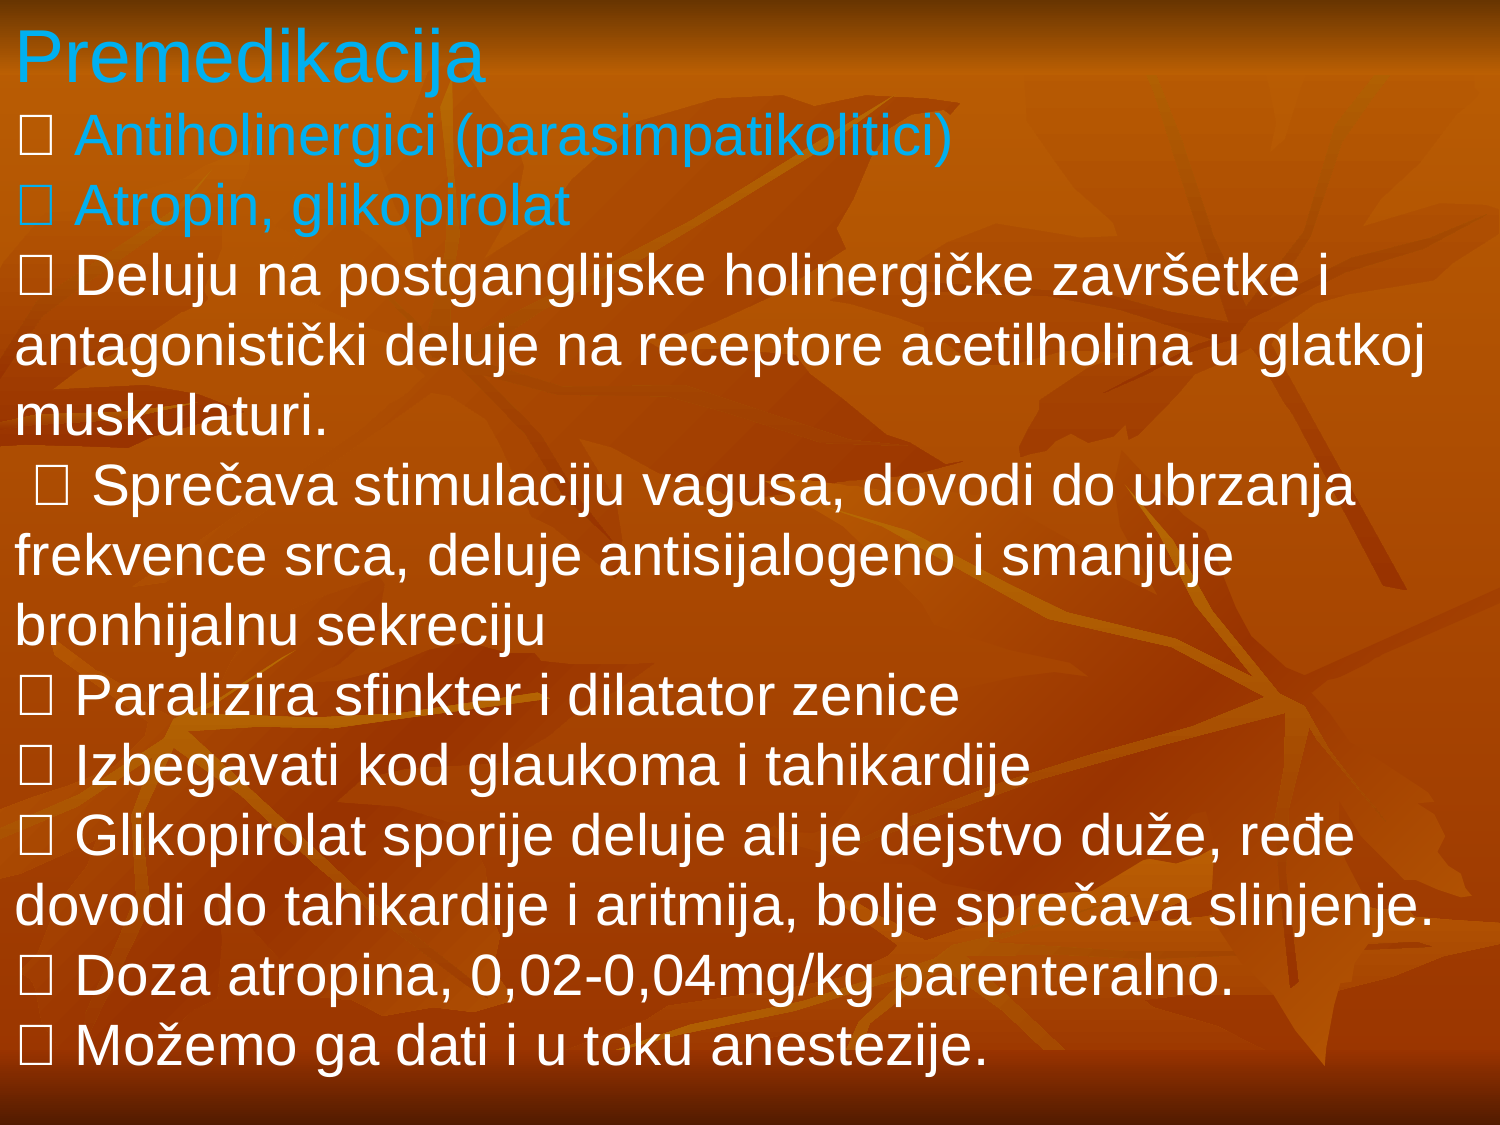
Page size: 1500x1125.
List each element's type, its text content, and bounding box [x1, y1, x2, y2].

text_box Premedikacija  Antiholinergici (parasimpatikolitici)  Atropin, glikopirolat  Deluju na postganglijske holinergičke završetke i antagonistički deluje na receptore acetilholina u glatkoj muskulaturi.  Sprečava stimulaciju vagusa, dovodi do ubrzanja frekvence srca, deluje antisijalogeno i smanjuje bronhijalnu sekreciju  Paralizira sfinkter i dilatator zenice  Izbegavati kod glaukoma i tahikardije  Glikopirolat sporije deluje ali je dejstvo duže, ređe dovodi do tahikardije i aritmija, bolje sprečava slinjenje.  Doza atropina, 0,02-0,04mg/kg parenteralno.  Možemo ga dati i u toku anestezije. [0, 0, 1500, 1085]
